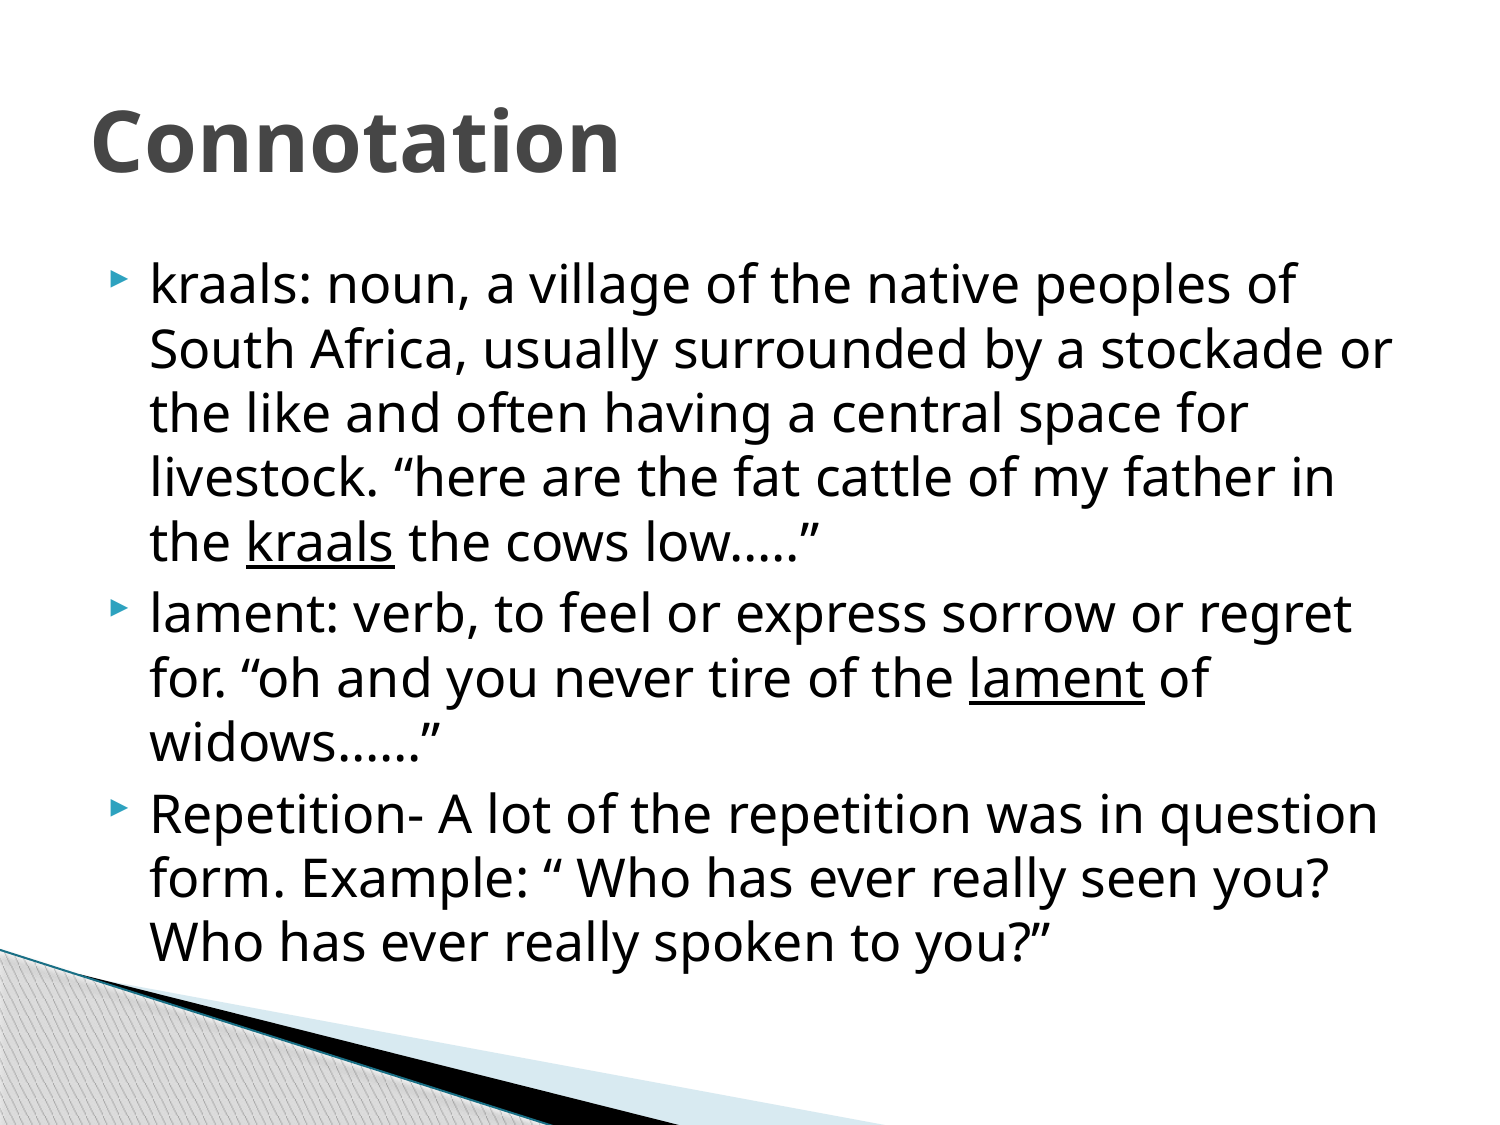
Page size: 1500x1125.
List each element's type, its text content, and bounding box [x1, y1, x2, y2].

list kraals: noun, a village of the native peoples of South Africa, usually surrounded by a stockade or the like and often having a central space for livestock. “here are the fat cattle of my father in the kraals the cows low…..” lament: verb, to feel or express sorrow or regret for. “oh and you never tire of the lament of widows……” Repetition- A lot of the repetition was in question form. Example: “ Who has ever really seen you? Who has ever really spoken to you?” [75, 243, 1425, 986]
title Connotation [75, 45, 1425, 233]
